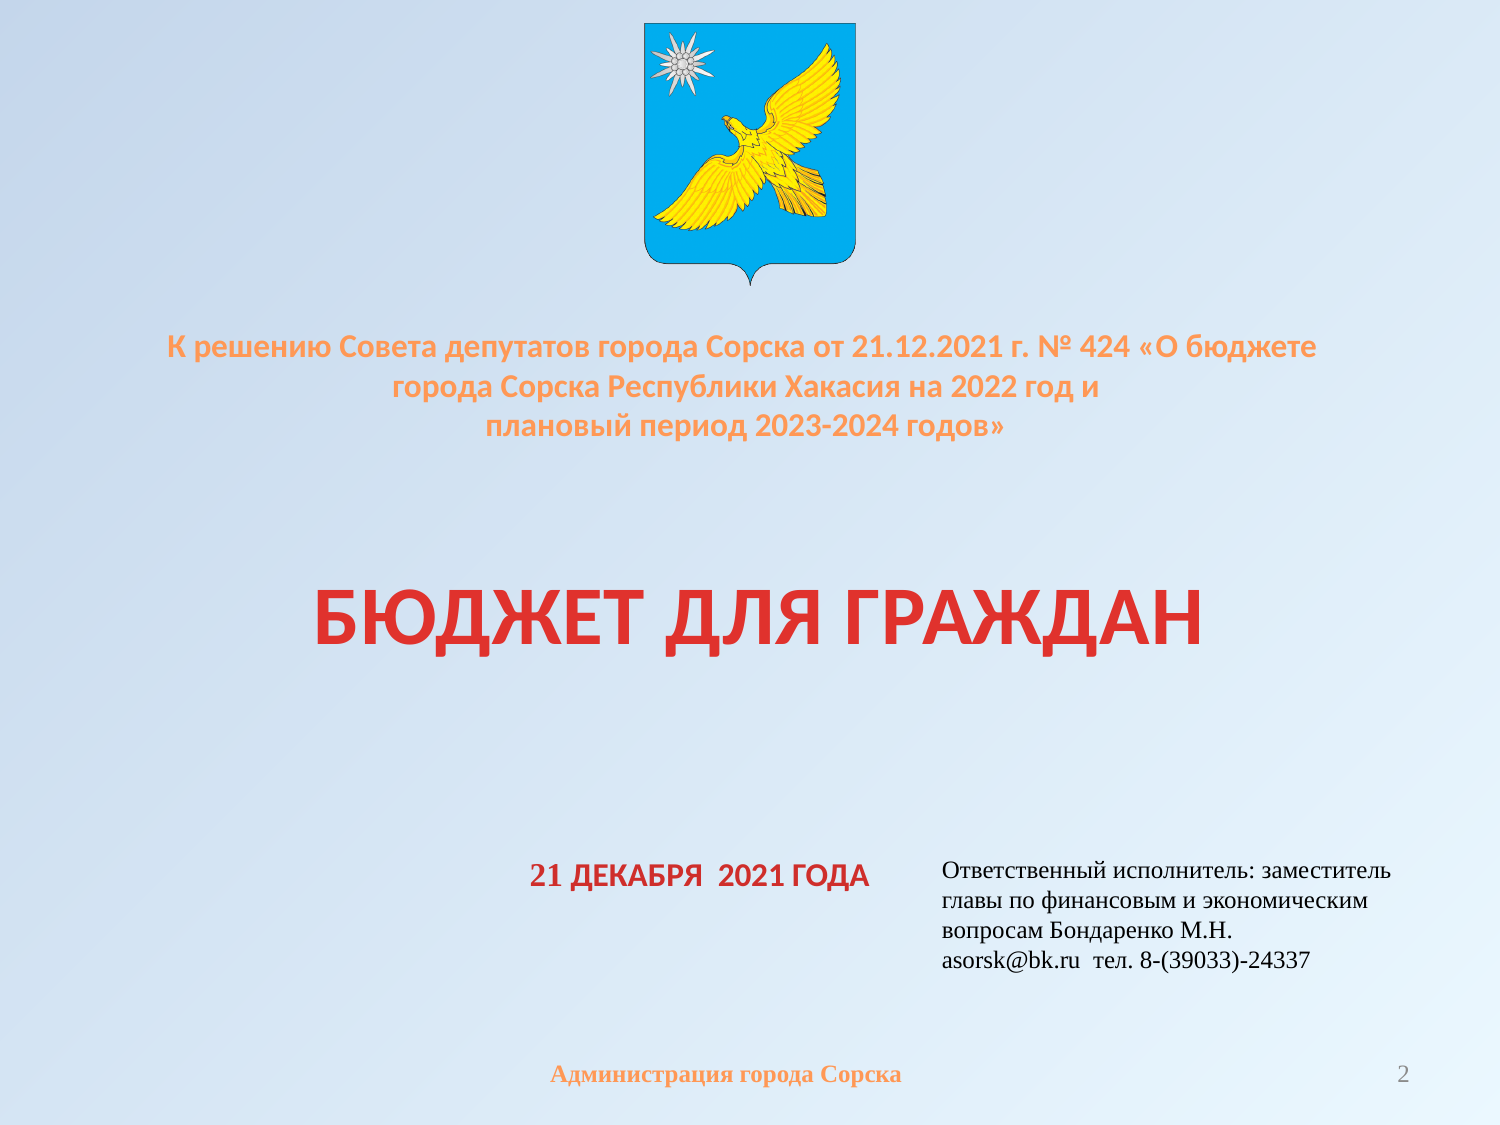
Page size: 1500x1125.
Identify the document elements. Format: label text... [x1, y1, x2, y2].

picture [653, 35, 712, 93]
picture [656, 45, 840, 230]
list БЮДЖЕТ ДЛЯ ГРАЖДАН [139, 444, 1360, 669]
footer Администрация города Сорска [147, 1042, 1306, 1103]
text_box Ответственный исполнитель: заместитель главы по финансовым и экономическим вопросам Бондаренко М.Н. asorsk@bk.ru тел. 8-(39033)-24337 [927, 846, 1412, 981]
text_box 21 ДЕКАБРЯ 2021 ГОДА [226, 846, 927, 901]
picture [644, 241, 856, 288]
title К решению Совета депутатов города Сорска от 21.12.2021 г. № 424 «О бюджете города Сорска Республики Хакасия на 2022 год и плановый период 2023-2024 годов» [86, 316, 1407, 542]
slide_number 2 [1306, 1042, 1425, 1103]
